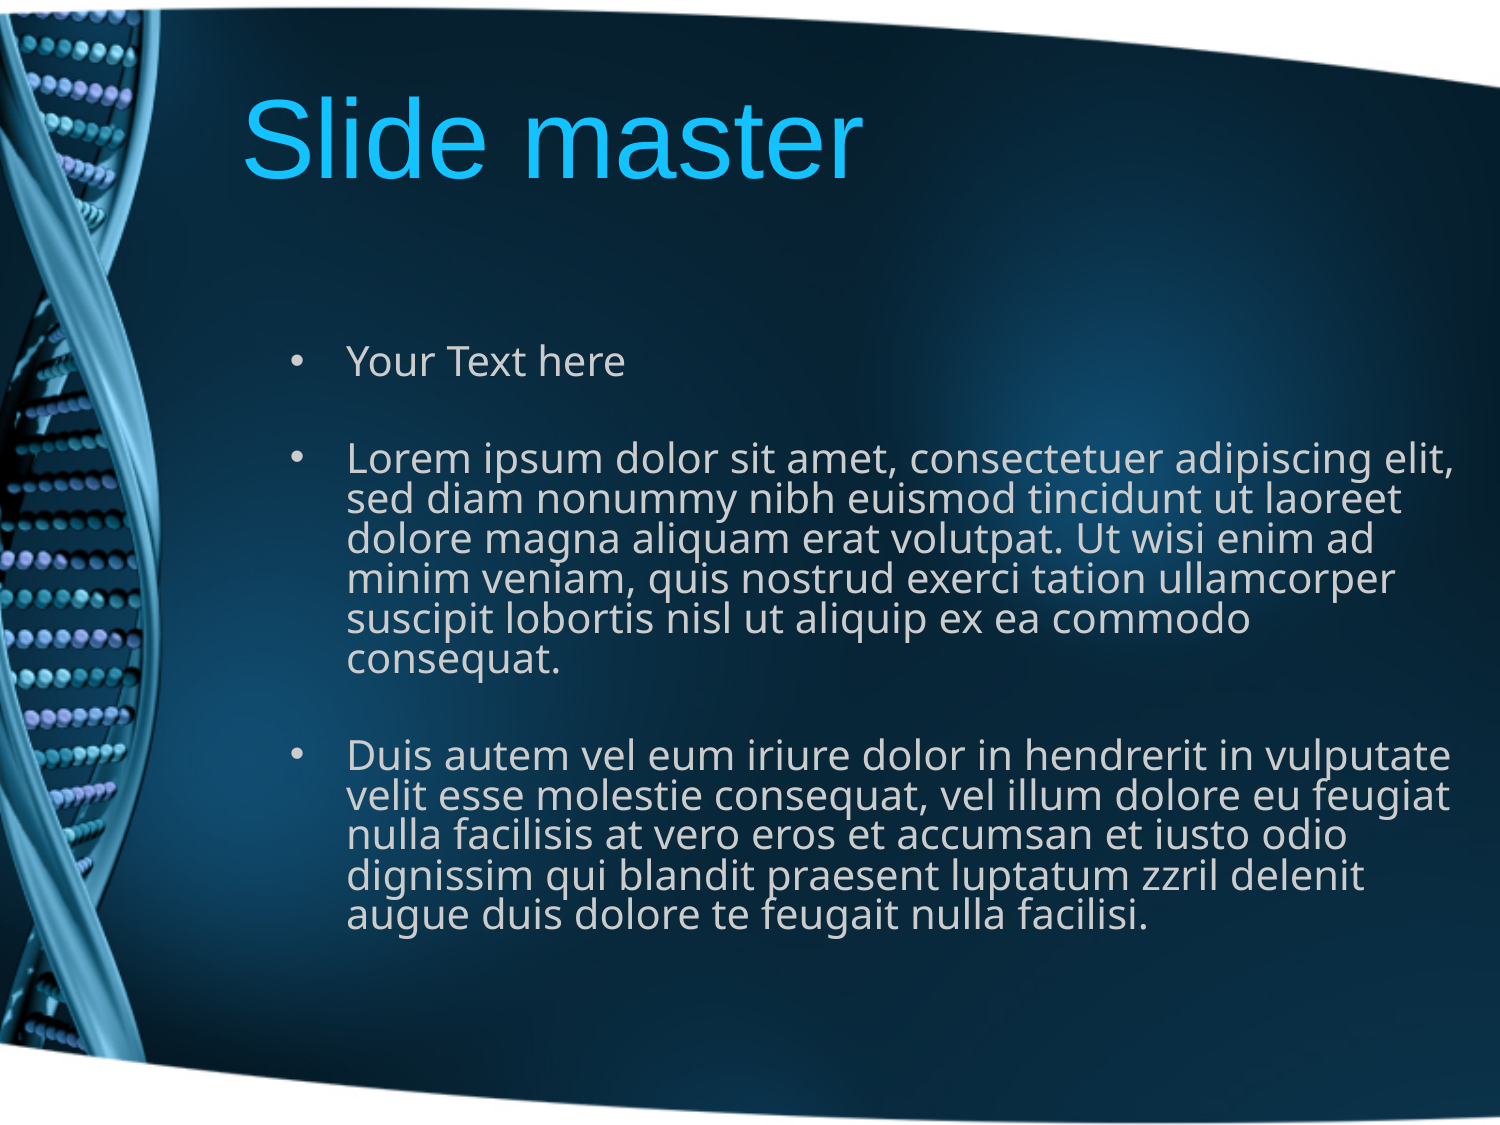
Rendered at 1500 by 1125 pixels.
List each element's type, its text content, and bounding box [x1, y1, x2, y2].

title Slide master [224, 74, 1088, 193]
picture [0, 0, 1500, 1125]
text_box Your Text here Lorem ipsum dolor sit amet, consectetuer adipiscing elit, sed diam nonummy nibh euismod tincidunt ut laoreet dolore magna aliquam erat volutpat. Ut wisi enim ad minim veniam, quis nostrud exerci tation ullamcorper suscipit lobortis nisl ut aliquip ex ea commodo consequat. Duis autem vel eum iriure dolor in hendrerit in vulputate velit esse molestie consequat, vel illum dolore eu feugiat nulla facilisis at vero eros et accumsan et iusto odio dignissim qui blandit praesent luptatum zzril delenit augue duis dolore te feugait nulla facilisi. [274, 337, 1475, 1038]
